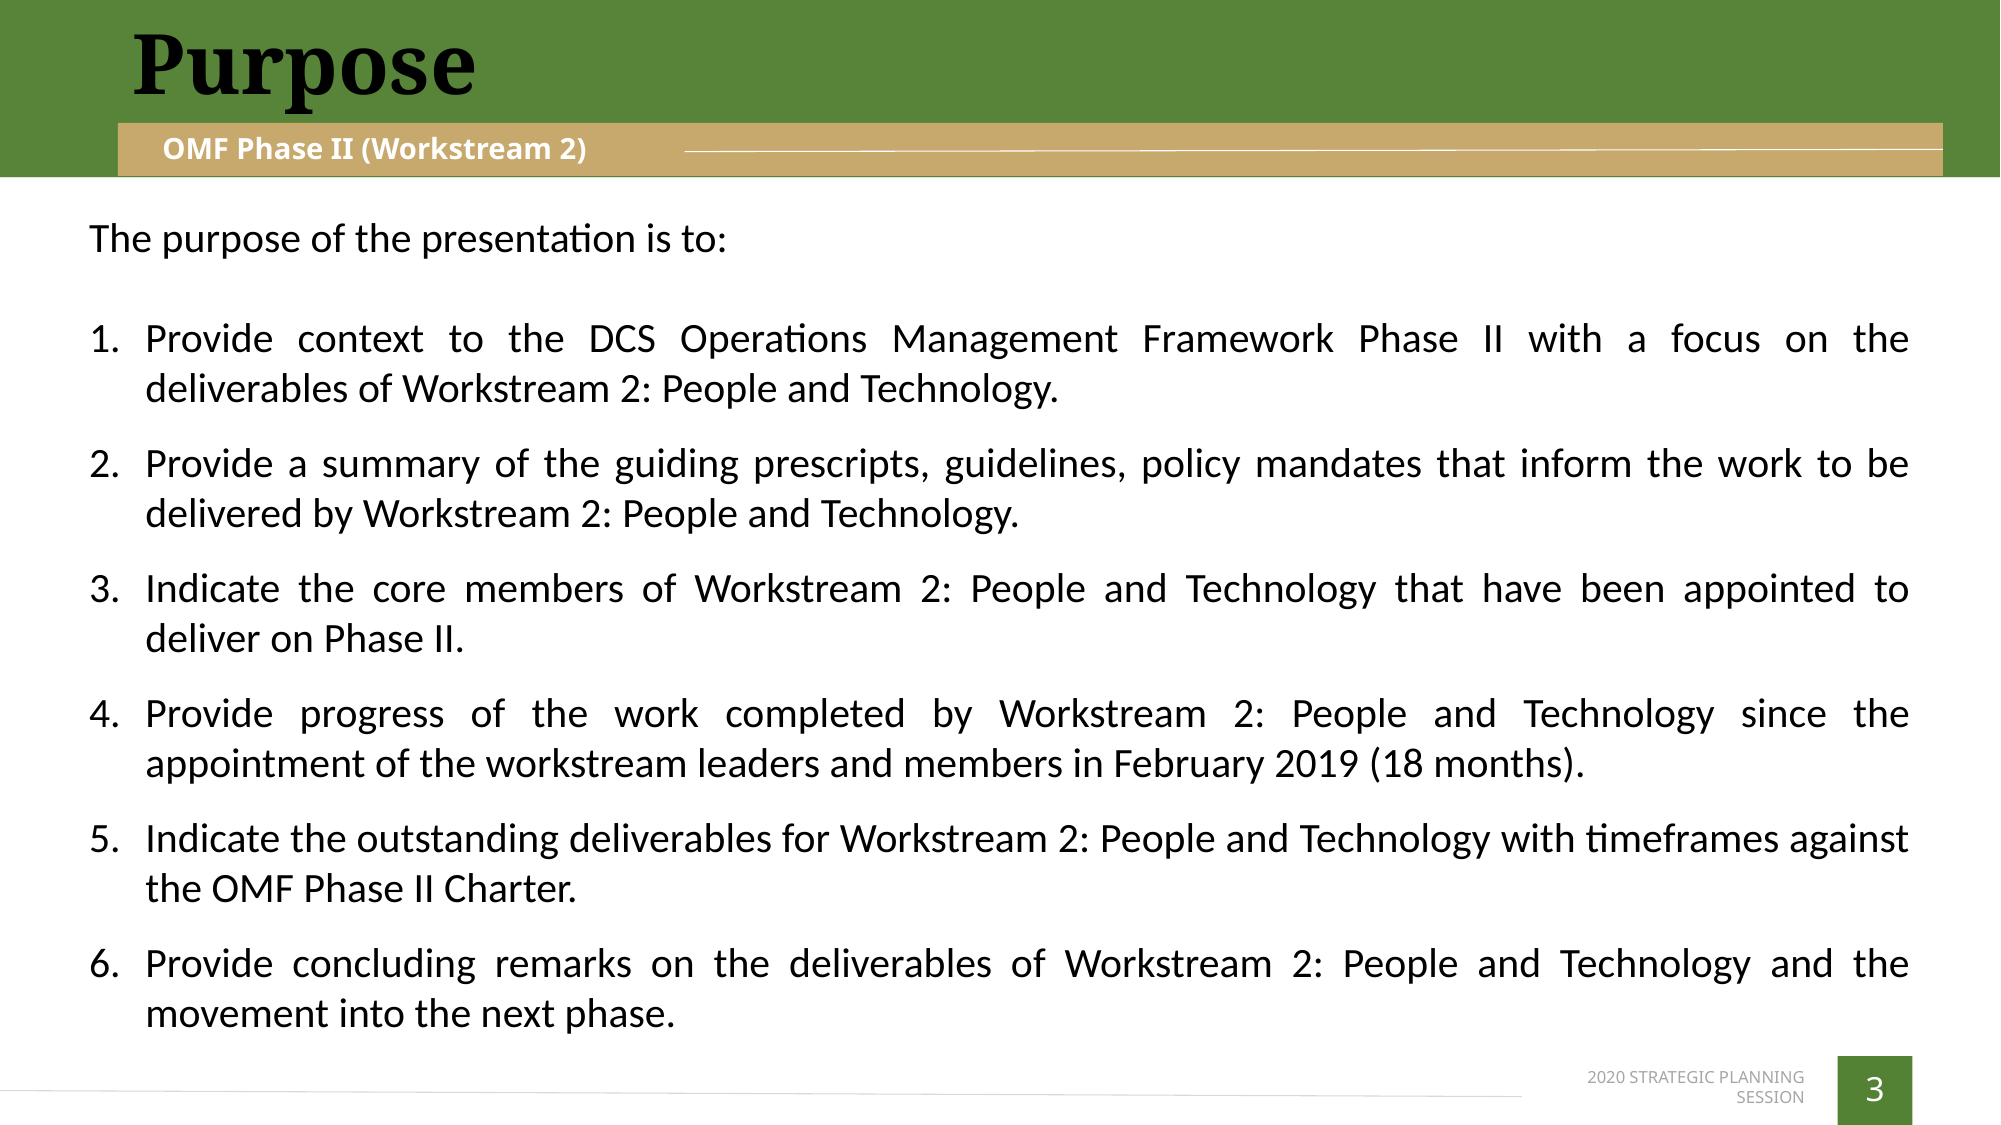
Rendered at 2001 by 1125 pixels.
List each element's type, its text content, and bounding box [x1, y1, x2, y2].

text_box [117, 135, 1943, 176]
text_box OMF Phase II (Workstream 2) [162, 135, 685, 166]
text_box [685, 122, 1943, 149]
text_box Purpose [117, 0, 1913, 135]
text_box [0, 0, 2000, 178]
text_box The purpose of the presentation is to: Provide context to the DCS Operations Management Framework Phase II with a focus on the deliverables of Workstream 2: People and Technology. Provide a summary of the guiding prescripts, guidelines, policy mandates that inform the work to be delivered by Workstream 2: People and Technology. Indicate the core members of Workstream 2: People and Technology that have been appointed to deliver on Phase II. Provide progress of the work completed by Workstream 2: People and Technology since the appointment of the workstream leaders and members in February 2019 (18 months). Indicate the outstanding deliverables for Workstream 2: People and Technology with timeframes against the OMF Phase II Charter. Provide concluding remarks on the deliverables of Workstream 2: People and Technology and the movement into the next phase. [74, 203, 1926, 1044]
